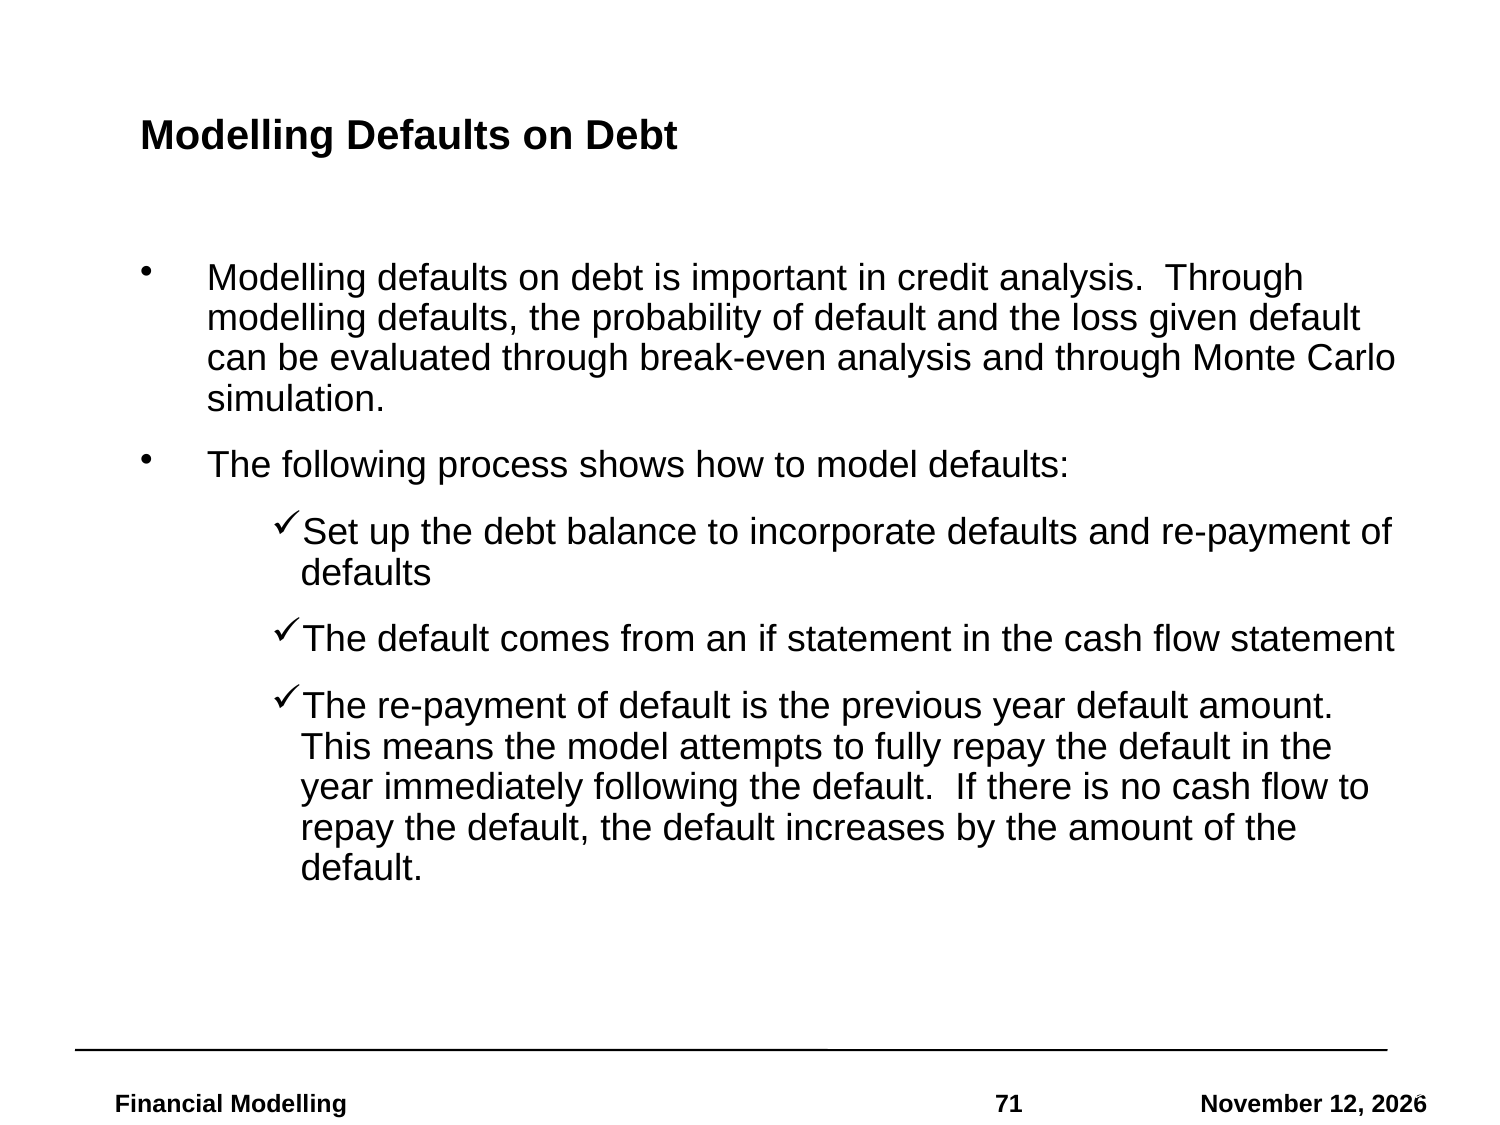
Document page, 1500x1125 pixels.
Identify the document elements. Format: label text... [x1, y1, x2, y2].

list Modelling defaults on debt is important in credit analysis. Through modelling defaults, the probability of default and the loss given default can be evaluated through break-even analysis and through Monte Carlo simulation. The following process shows how to model defaults: Set up the debt balance to incorporate defaults and re-payment of defaults The default comes from an if statement in the cash flow statement The re-payment of default is the previous year default amount. This means the model attempts to fully repay the default in the year immediately following the default. If there is no cash flow to repay the default, the default increases by the amount of the default. [124, 249, 1413, 1001]
title Modelling Defaults on Debt [124, 99, 1413, 226]
